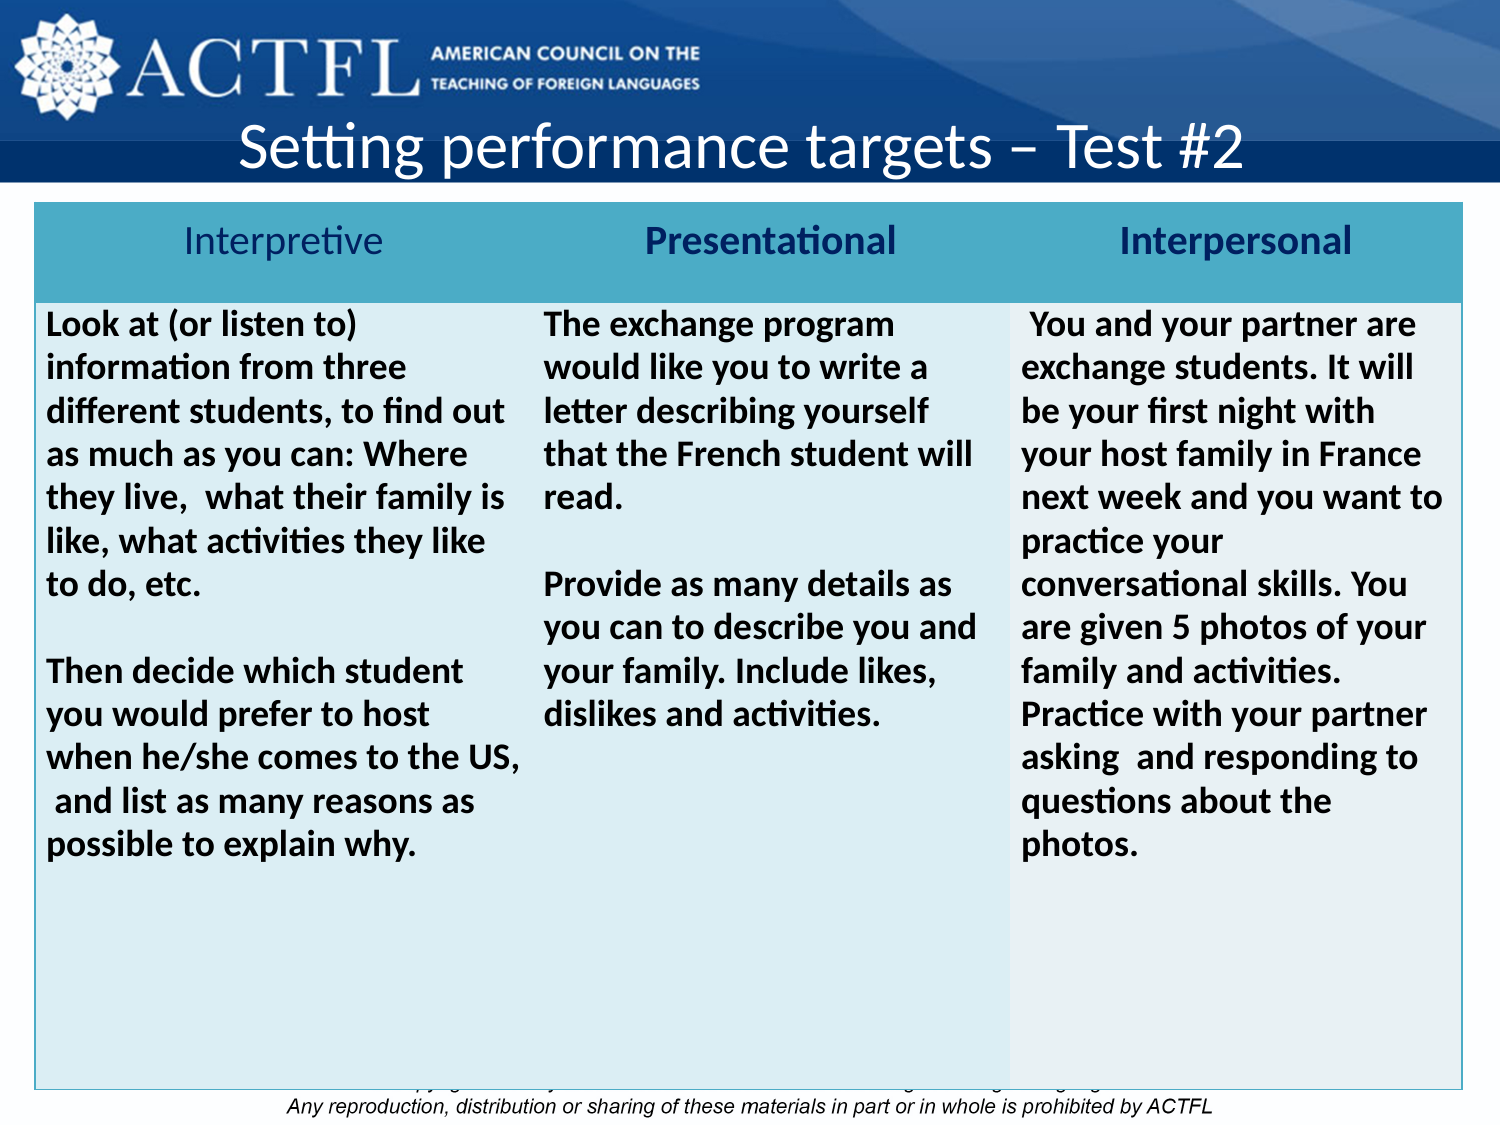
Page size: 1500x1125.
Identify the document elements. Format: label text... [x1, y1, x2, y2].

slide_number 6 [1074, 1090, 1425, 1103]
picture [0, 0, 1500, 1125]
table_cell Look at (or listen to) information from three different students, to find out as much as you can: Where they live, what their family is like, what activities they like to do, etc. Then decide which student you would prefer to host when he/she comes to the US, and list as many reasons as possible to explain why. [36, 303, 532, 1089]
table_header Presentational [532, 204, 1010, 302]
table_cell You and your partner are exchange students. It will be your first night with your host family in France next week and you want to practice your conversational skills. You are given 5 photos of your family and activities. Practice with your partner asking and responding to questions about the photos. [1010, 303, 1461, 1089]
table_cell The exchange program would like you to write a letter describing yourself that the French student will read. Provide as many details as you can to describe you and your family. Include likes, dislikes and activities. [532, 303, 1010, 1089]
title Setting performance targets – Test #2 [159, 50, 1325, 202]
table_header Interpretive [36, 204, 532, 302]
table_header Interpersonal [1010, 204, 1461, 302]
